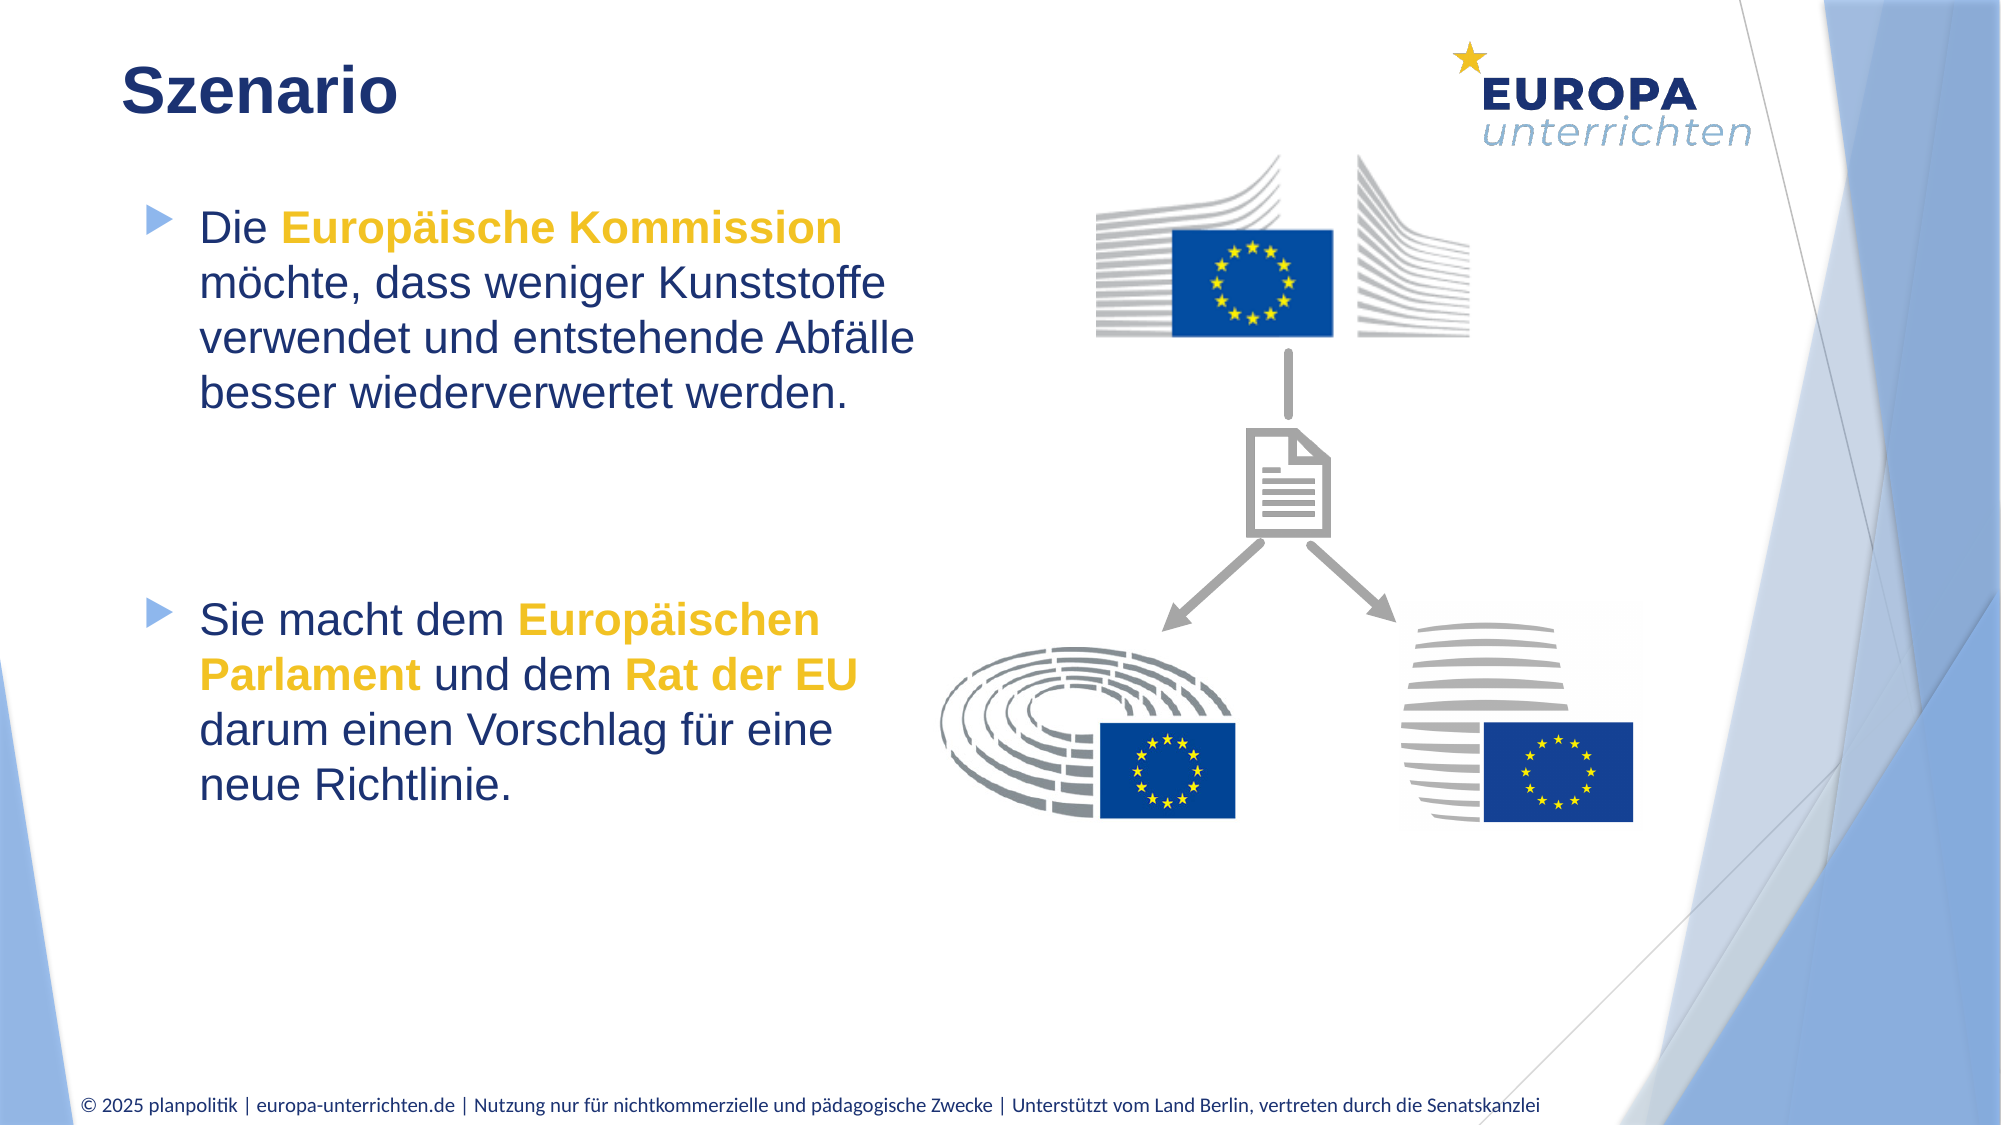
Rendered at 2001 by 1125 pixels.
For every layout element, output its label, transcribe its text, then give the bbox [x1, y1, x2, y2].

picture [1399, 601, 1644, 831]
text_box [1310, 544, 1397, 624]
picture [866, 631, 1253, 831]
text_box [1161, 542, 1261, 633]
picture [1223, 416, 1355, 548]
picture [1095, 0, 1781, 354]
text_box Die Europäische Kommission möchte, dass weniger Kunststoffe verwendet und entstehende Abfälle besser wiederverwertet werden. Sie macht dem Europäischen Parlament und dem Rat der EU darum einen Vorschlag für eine neue Richtlinie. [128, 190, 949, 1014]
list Szenario [106, 39, 1473, 147]
